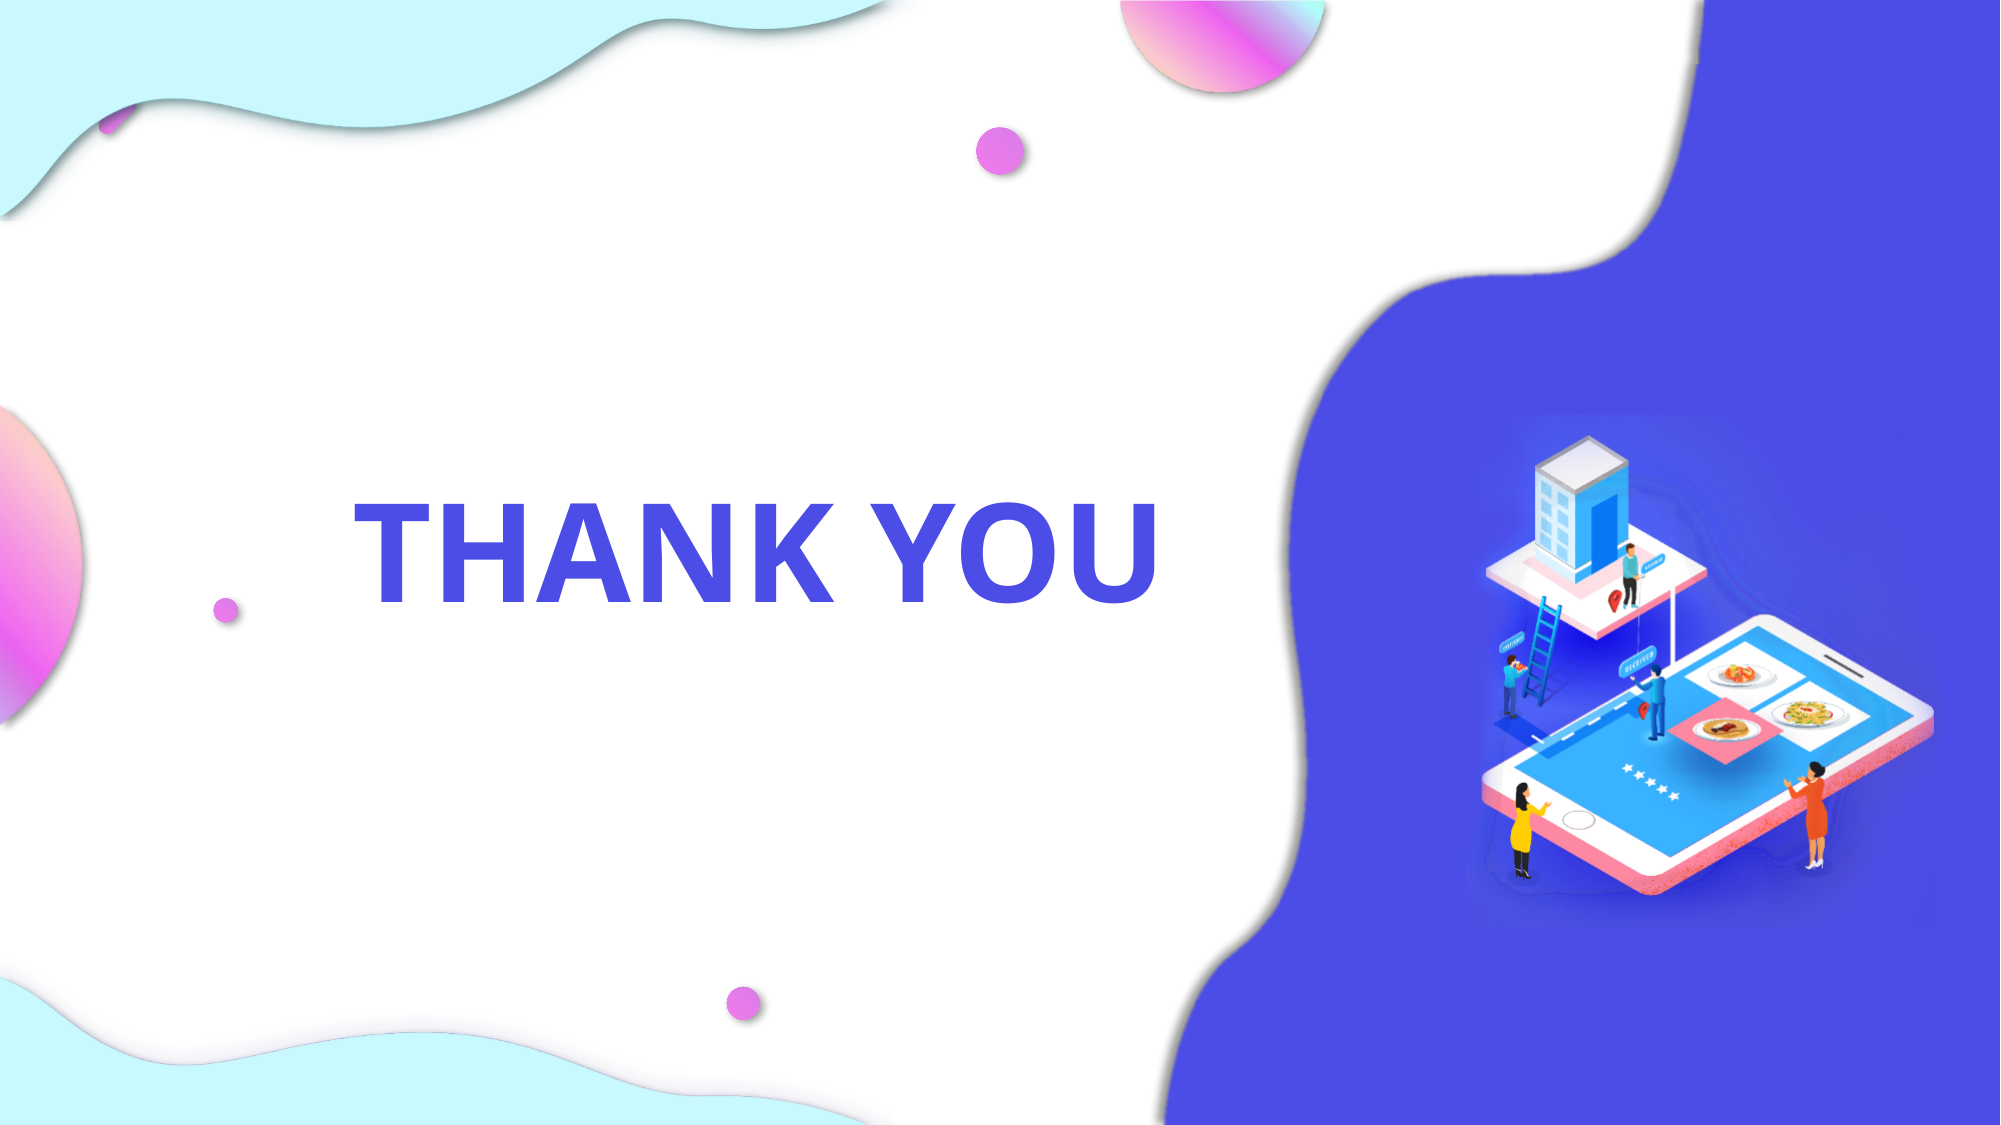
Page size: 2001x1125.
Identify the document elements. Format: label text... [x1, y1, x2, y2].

text_box [212, 597, 239, 624]
picture [0, 949, 894, 1125]
picture [0, 370, 125, 769]
picture [0, 0, 2000, 1124]
text_box THANK YOU [337, 457, 1014, 638]
